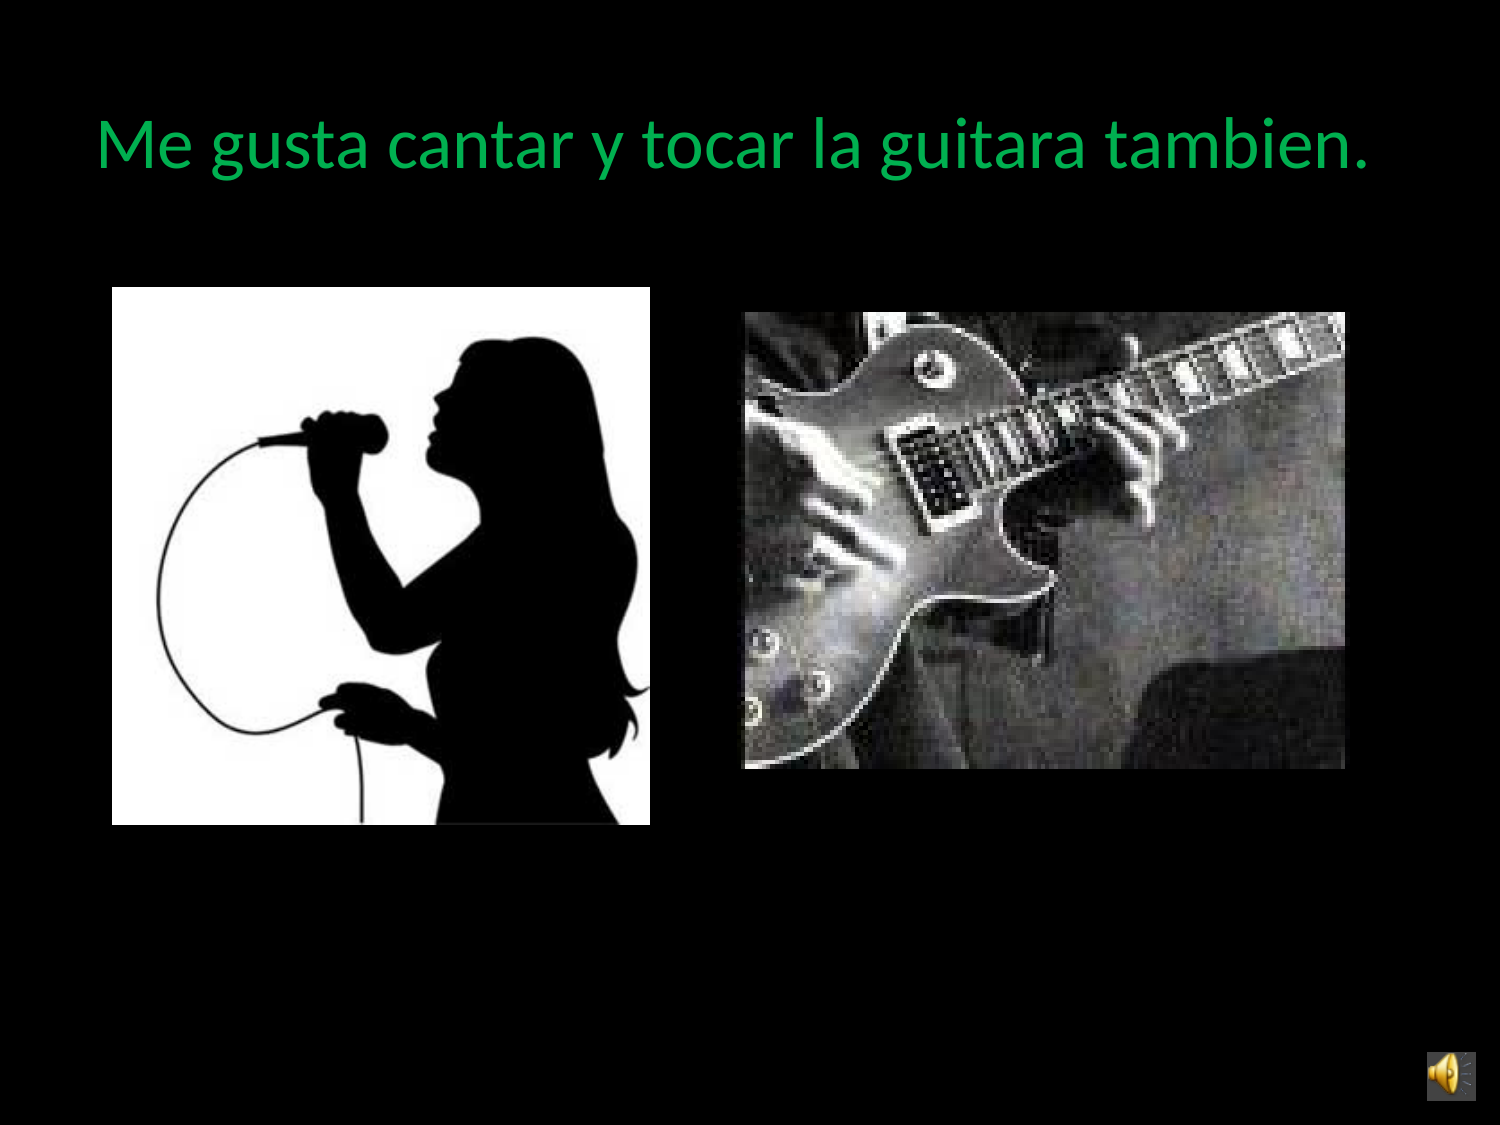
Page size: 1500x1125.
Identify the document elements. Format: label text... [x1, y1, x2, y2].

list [737, 312, 1350, 769]
title Me gusta cantar y tocar la guitara tambien. [75, 45, 1425, 233]
picture [1426, 1051, 1477, 1102]
picture [112, 287, 651, 826]
